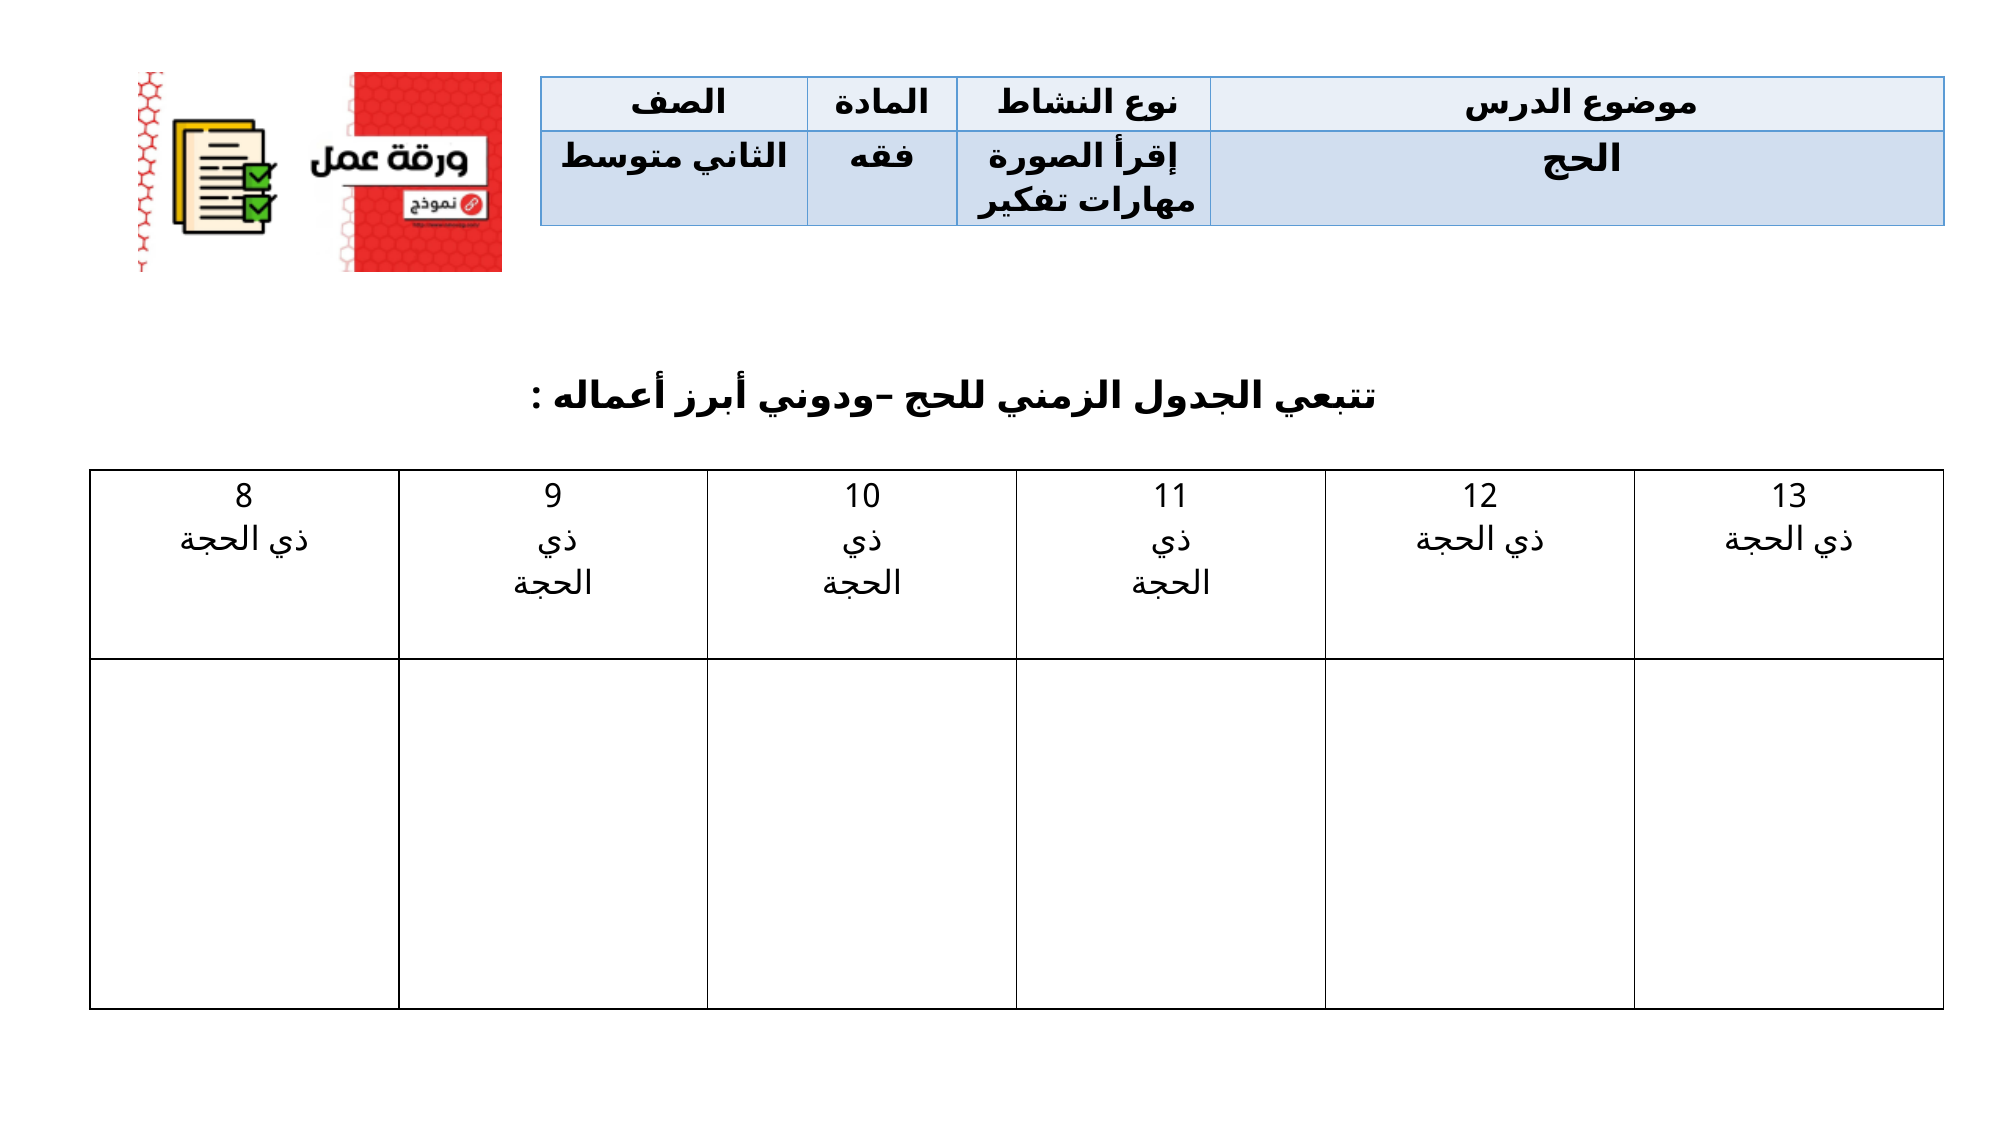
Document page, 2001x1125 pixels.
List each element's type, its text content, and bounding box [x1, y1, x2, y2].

picture [138, 72, 502, 272]
table_header 8 ذي الحجة [91, 471, 398, 658]
table_header 9 ذي الحجة [400, 471, 707, 658]
table_cell [1326, 660, 1634, 1008]
table_header الصف [542, 78, 807, 130]
table_cell [708, 660, 1016, 1008]
table_cell [400, 660, 707, 1008]
table_cell [1017, 660, 1325, 1008]
table_cell فقه [808, 132, 956, 225]
table_header 11 ذي الحجة [1017, 471, 1325, 658]
table_cell الثاني متوسط [542, 132, 807, 225]
table_cell [91, 660, 398, 1008]
table_cell الحج [1211, 132, 1943, 225]
table_header نوع النشاط [958, 78, 1210, 130]
table_header 13 ذي الحجة [1635, 471, 1943, 658]
text_box تتبعي الجدول الزمني للحج –ودوني أبرز أعماله : [402, 363, 1506, 424]
table_header المادة [808, 78, 956, 130]
table_header 12 ذي الحجة [1326, 471, 1634, 658]
table_header موضوع الدرس [1211, 78, 1943, 130]
table_header 10 ذي الحجة [708, 471, 1016, 658]
table_cell إقرأ الصورة مهارات تفكير [958, 132, 1210, 225]
table_cell [1635, 660, 1943, 1008]
